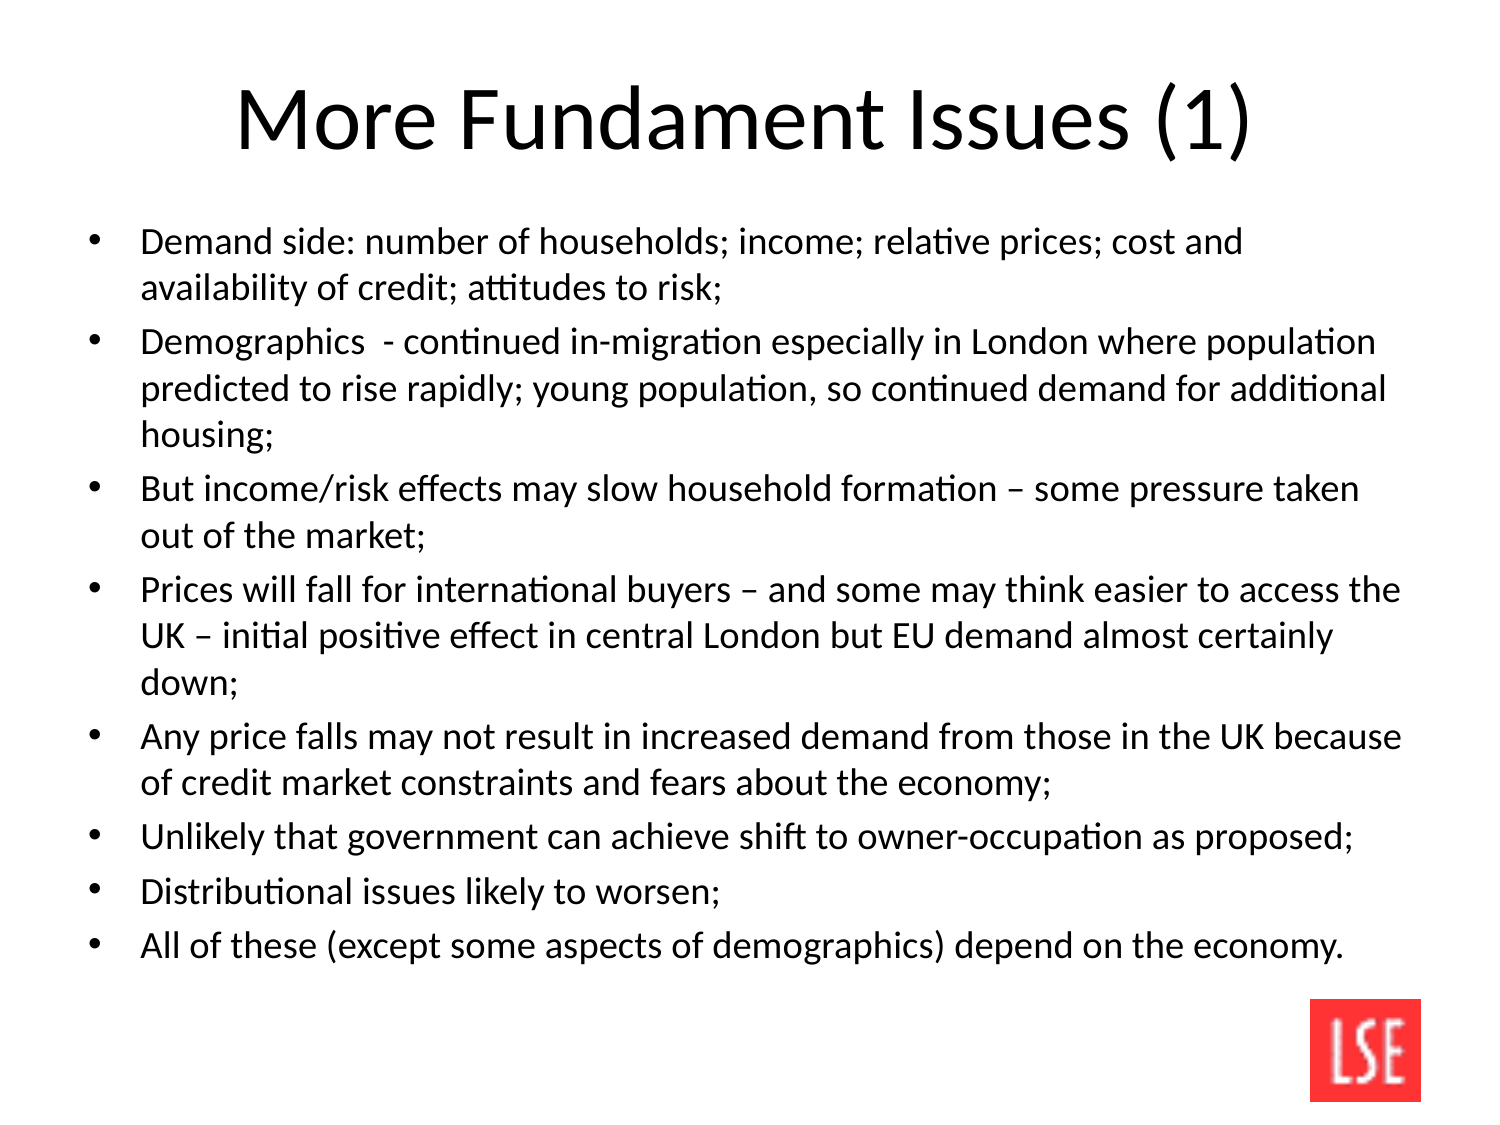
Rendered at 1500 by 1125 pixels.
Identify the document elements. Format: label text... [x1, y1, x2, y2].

list Demand side: number of households; income; relative prices; cost and availability of credit; attitudes to risk; Demographics - continued in-migration especially in London where population predicted to rise rapidly; young population, so continued demand for additional housing; But income/risk effects may slow household formation – some pressure taken out of the market; Prices will fall for international buyers – and some may think easier to access the UK – initial positive effect in central London but EU demand almost certainly down; Any price falls may not result in increased demand from those in the UK because of credit market constraints and fears about the economy; Unlikely that government can achieve shift to owner-occupation as proposed; Distributional issues likely to worsen; All of these (except some aspects of demographics) depend on the economy. [73, 208, 1424, 1000]
picture [1310, 999, 1421, 1102]
title More Fundament Issues (1) [70, 19, 1421, 207]
